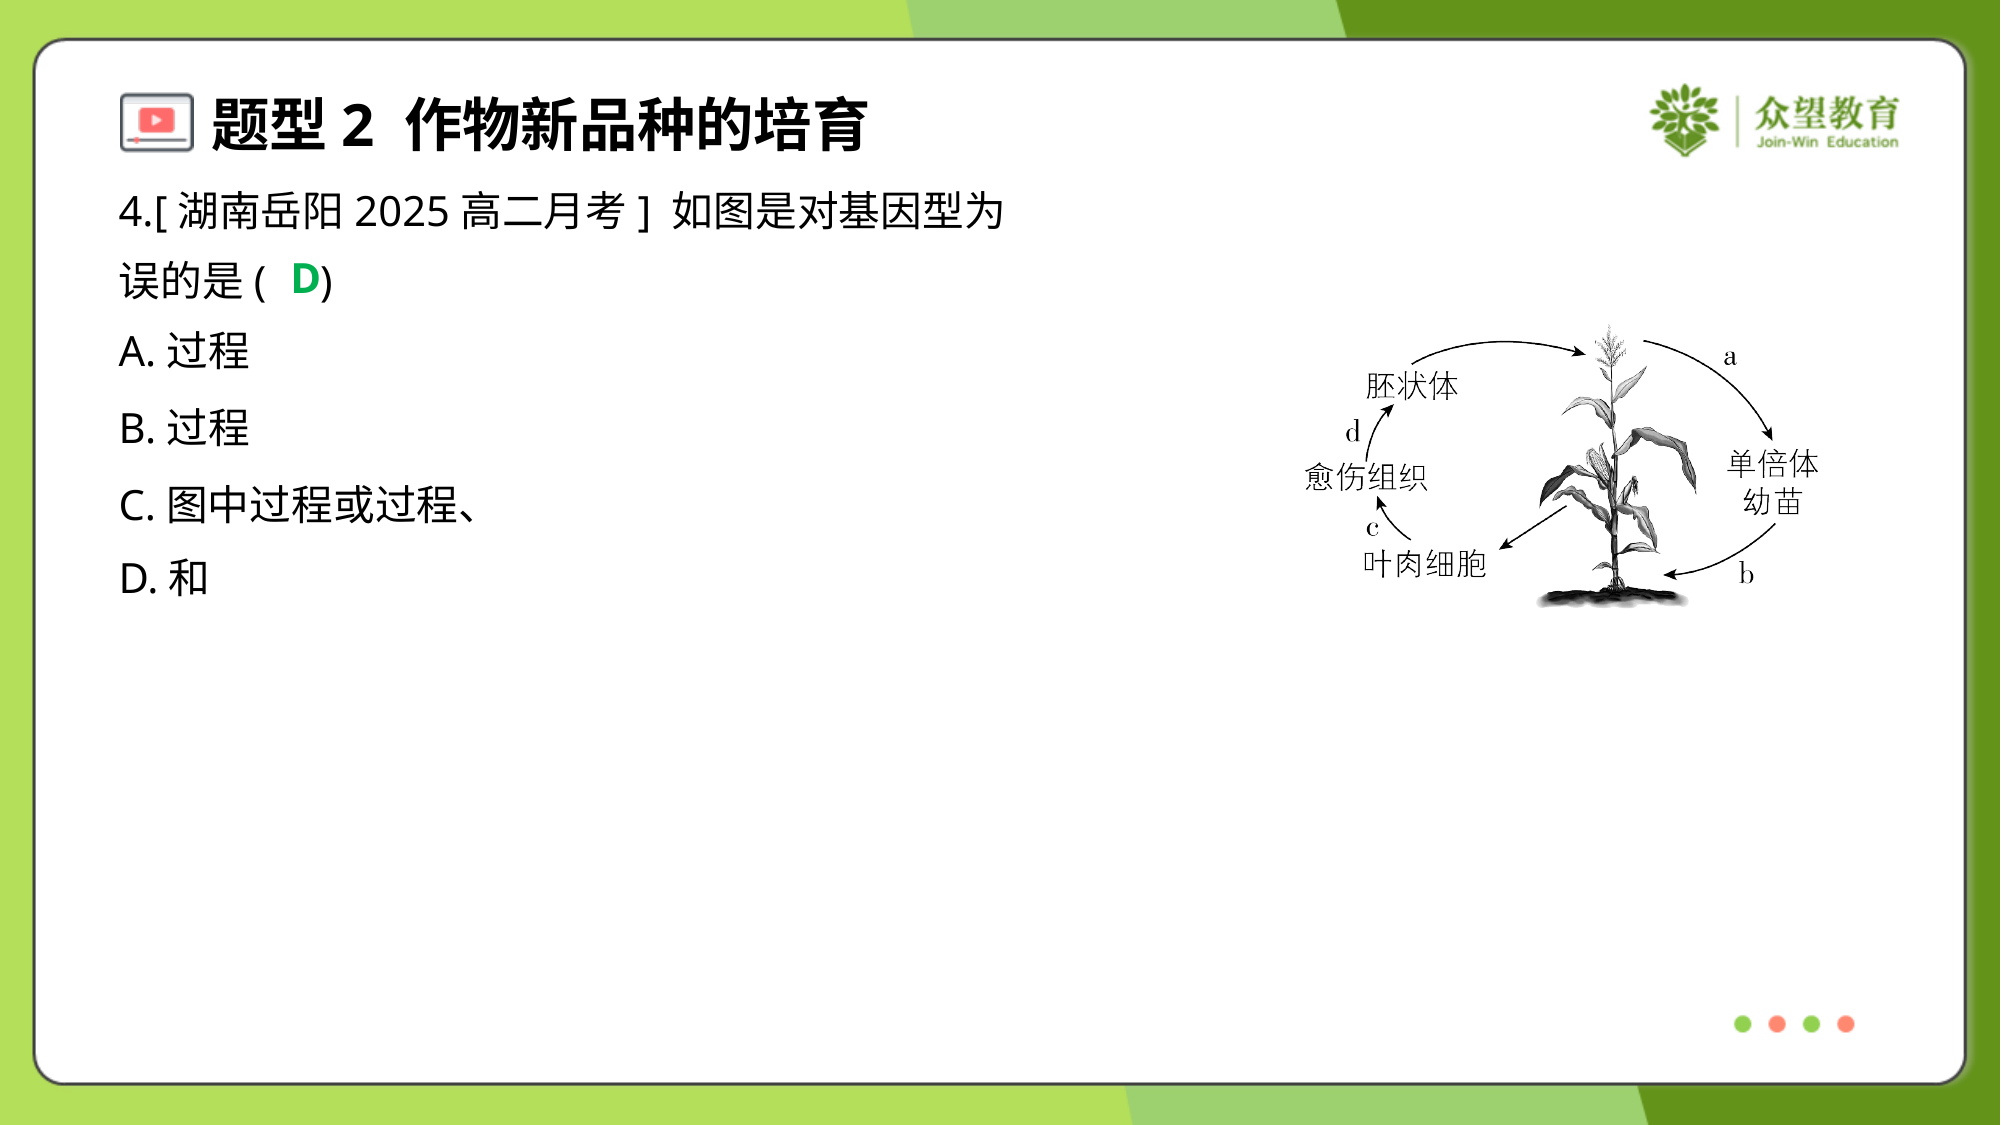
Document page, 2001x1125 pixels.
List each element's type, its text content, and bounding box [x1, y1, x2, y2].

picture [0, 0, 2000, 1125]
text_box D [274, 231, 338, 296]
